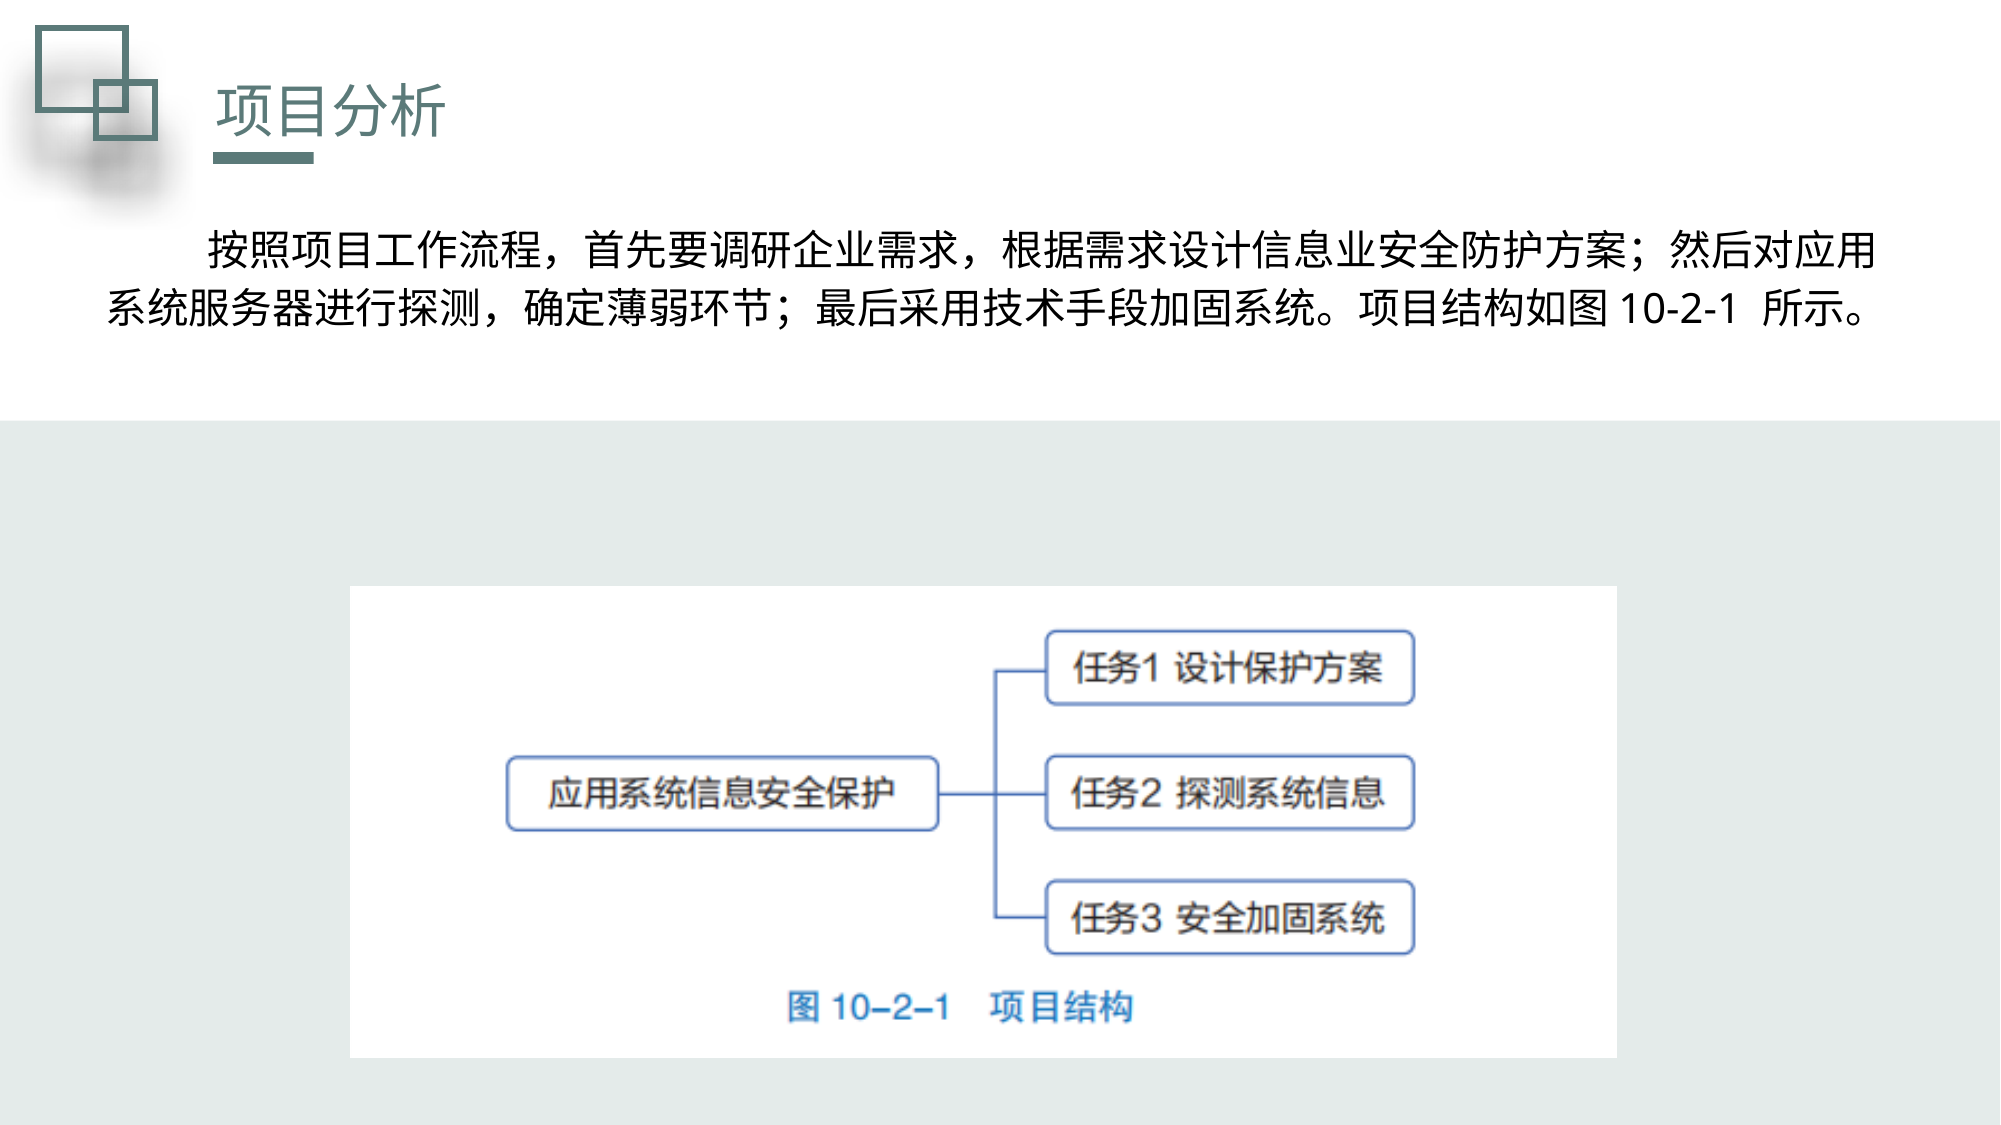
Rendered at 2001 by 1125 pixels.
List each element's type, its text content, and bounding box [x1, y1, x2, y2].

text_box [173, 66, 481, 164]
text_box 按照项目工作流程，首先要调研企业需求，根据需求设计信息业安全防护方案；然后对应用系统服务器进行探测，确定薄弱环节；最后采用技术手段加固系统。项目结构如图10-2-1 所示。 [90, 208, 1914, 340]
text_box [0, 420, 2000, 1125]
picture [350, 586, 1617, 1058]
text_box [95, 81, 156, 139]
text_box [37, 27, 127, 111]
